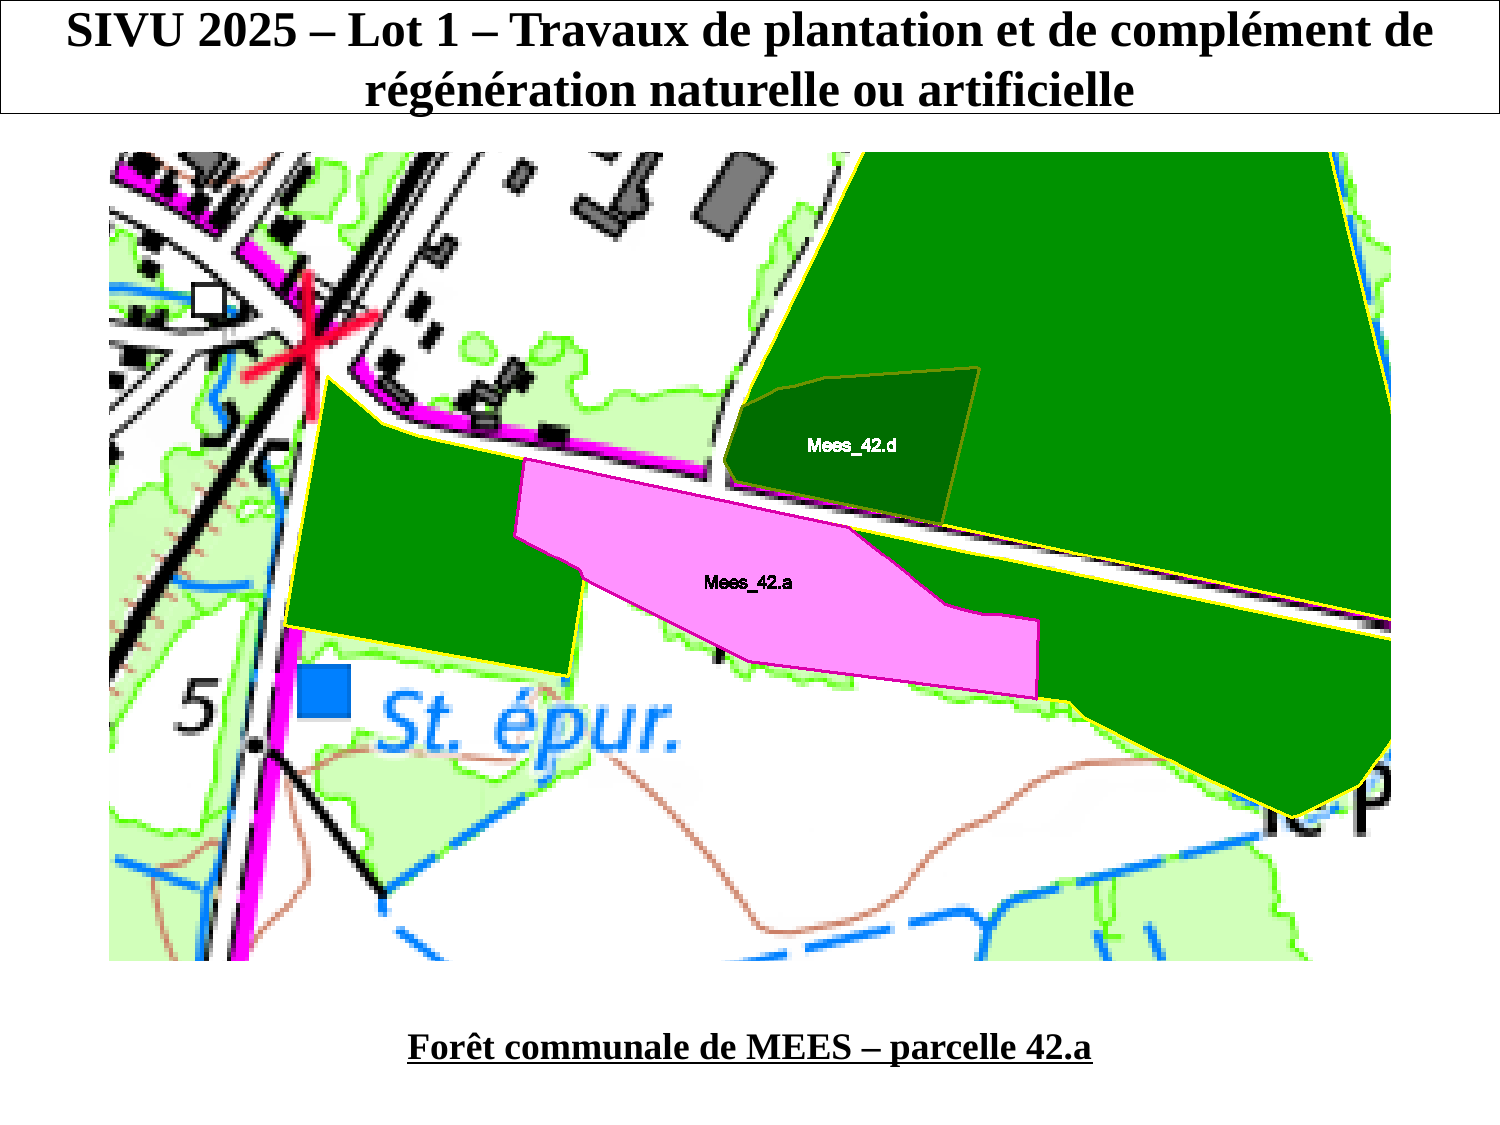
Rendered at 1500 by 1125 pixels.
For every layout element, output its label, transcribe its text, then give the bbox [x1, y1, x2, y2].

title SIVU 2025 – Lot 1 – Travaux de plantation et de complément de régénération naturelle ou artificielle [0, 0, 1500, 114]
text_box Forêt communale de MEES – parcelle 42.a [0, 999, 1500, 1090]
picture [109, 152, 1391, 961]
